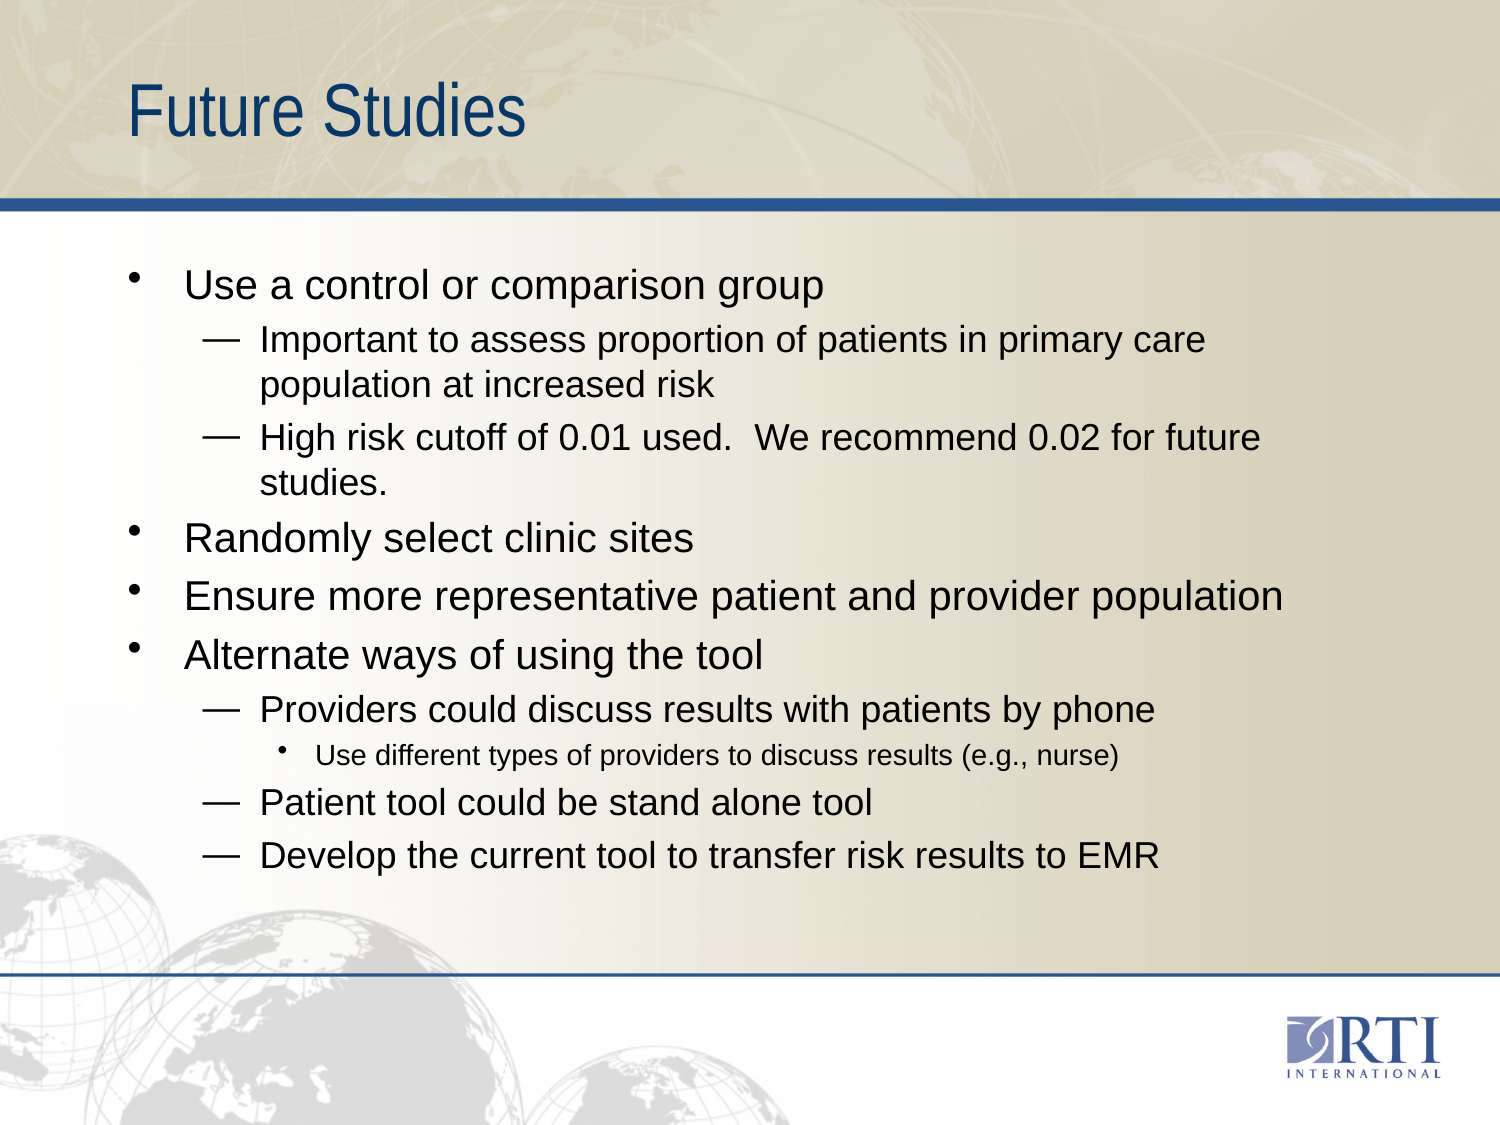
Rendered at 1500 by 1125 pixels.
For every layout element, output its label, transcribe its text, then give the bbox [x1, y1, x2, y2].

picture [0, 0, 1500, 973]
title Future Studies [112, 37, 1388, 176]
list Use a control or comparison group Important to assess proportion of patients in primary care population at increased risk High risk cutoff of 0.01 used. We recommend 0.02 for future studies. Randomly select clinic sites Ensure more representative patient and provider population Alternate ways of using the tool Providers could discuss results with patients by phone Use different types of providers to discuss results (e.g., nurse) Patient tool could be stand alone tool Develop the current tool to transfer risk results to EMR [112, 249, 1388, 963]
picture [0, 977, 1500, 1125]
